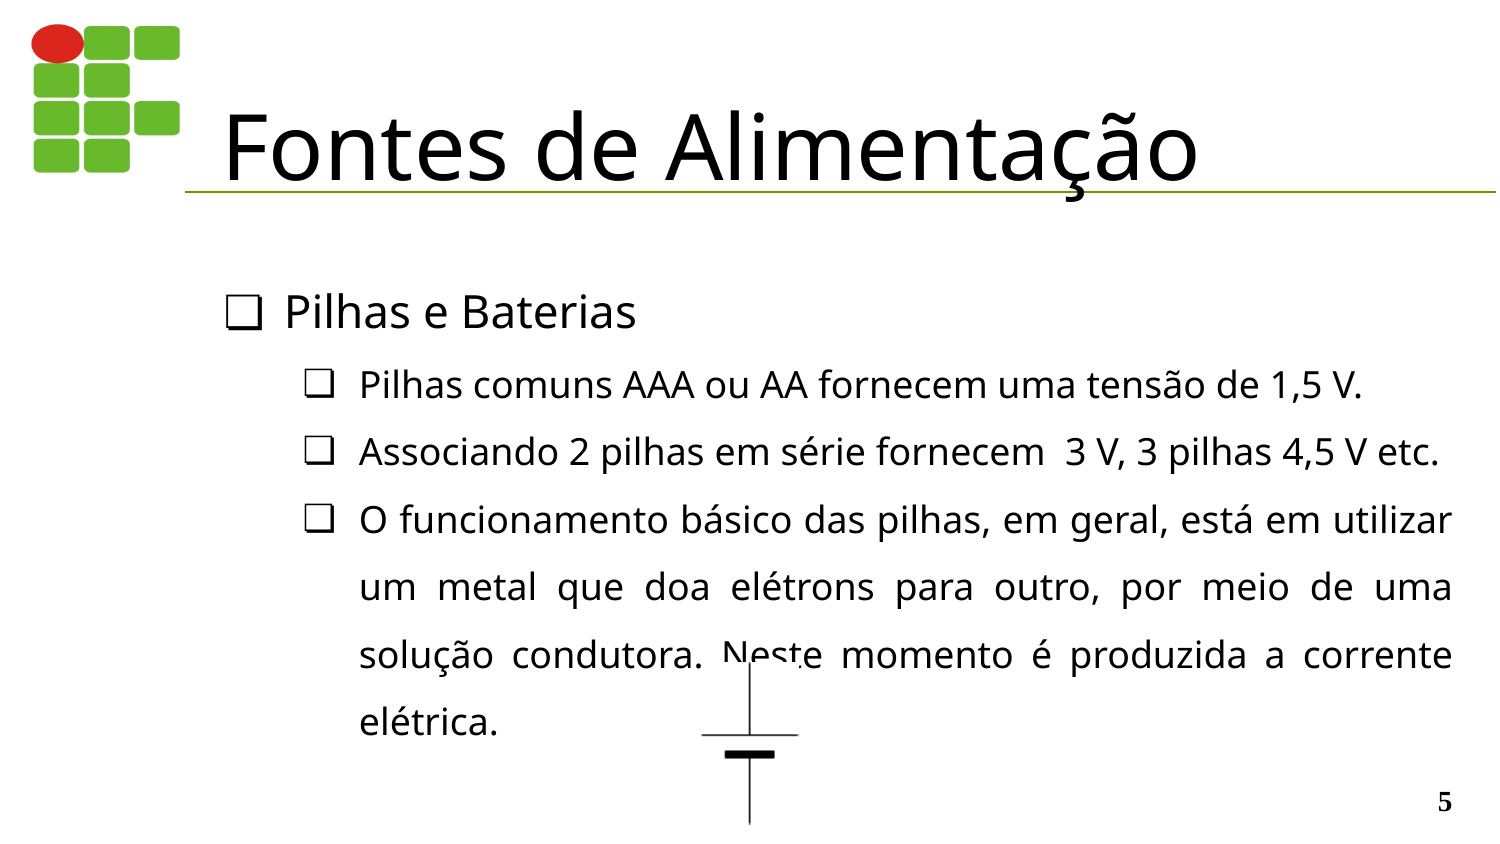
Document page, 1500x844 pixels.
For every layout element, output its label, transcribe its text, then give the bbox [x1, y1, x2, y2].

picture [700, 662, 800, 825]
list Pilhas e Baterias Pilhas comuns AAA ou AA fornecem uma tensão de 1,5 V. Associando 2 pilhas em série fornecem 3 V, 3 pilhas 4,5 V etc. O funcionamento básico das pilhas, em geral, está em utilizar um metal que doa elétrons para outro, por meio de uma solução condutora. Neste momento é produzida a corrente elétrica. [193, 248, 1469, 685]
title Fontes de Alimentação [206, 26, 1468, 207]
picture [29, 23, 182, 174]
text_box ‹#› [1155, 768, 1468, 825]
